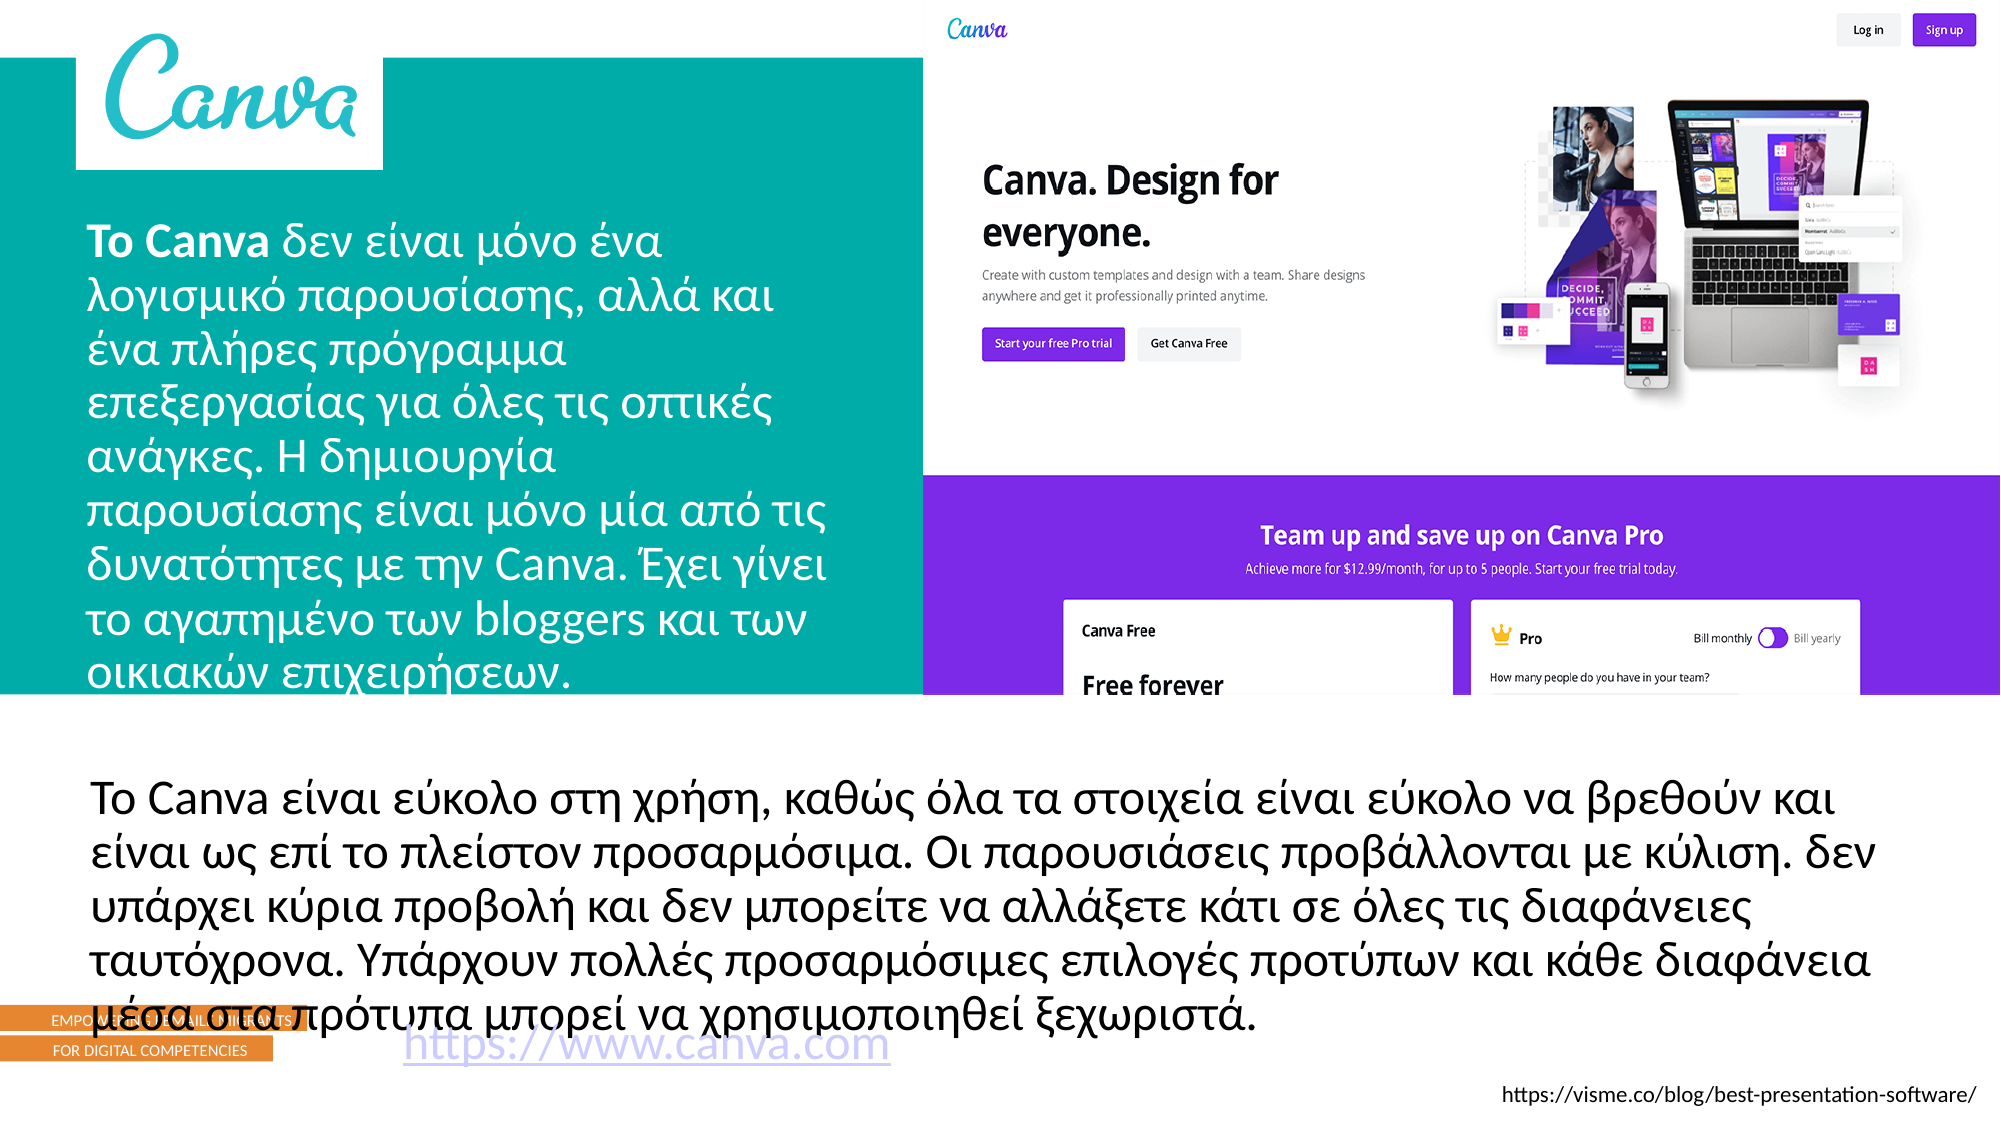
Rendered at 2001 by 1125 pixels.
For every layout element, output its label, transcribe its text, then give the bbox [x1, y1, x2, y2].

picture [79, 18, 383, 170]
picture [923, 0, 2000, 695]
text_box https://visme.co/blog/best-presentation-software/ [1487, 1072, 2001, 1115]
text_box Το Canva είναι εύκολο στη χρήση, καθώς όλα τα στοιχεία είναι εύκολο να βρεθούν και είναι ως επί το πλείστον προσαρμόσιμα. Οι παρουσιάσεις προβάλλονται με κύλιση. δεν υπάρχει κύρια προβολή και δεν μπορείτε να αλλάξετε κάτι σε όλες τις διαφάνειες ταυτόχρονα. Υπάρχουν πολλές προσαρμόσιμες επιλογές προτύπων και κάθε διαφάνεια μέσα στα πρότυπα μπορεί να χρησιμοποιηθεί ξεχωριστά. [75, 764, 1936, 993]
text_box Το Canva δεν είναι μόνο ένα λογισμικό παρουσίασης, αλλά και ένα πλήρες πρόγραμμα επεξεργασίας για όλες τις οπτικές ανάγκες. Η δημιουργία παρουσίασης είναι μόνο μία από τις δυνατότητες με την Canva. Έχει γίνει το αγαπημένο των bloggers και των οικιακών επιχειρήσεων. [71, 206, 852, 645]
text_box https://www.canva.com [388, 1002, 1623, 1077]
text_box [75, 0, 379, 170]
